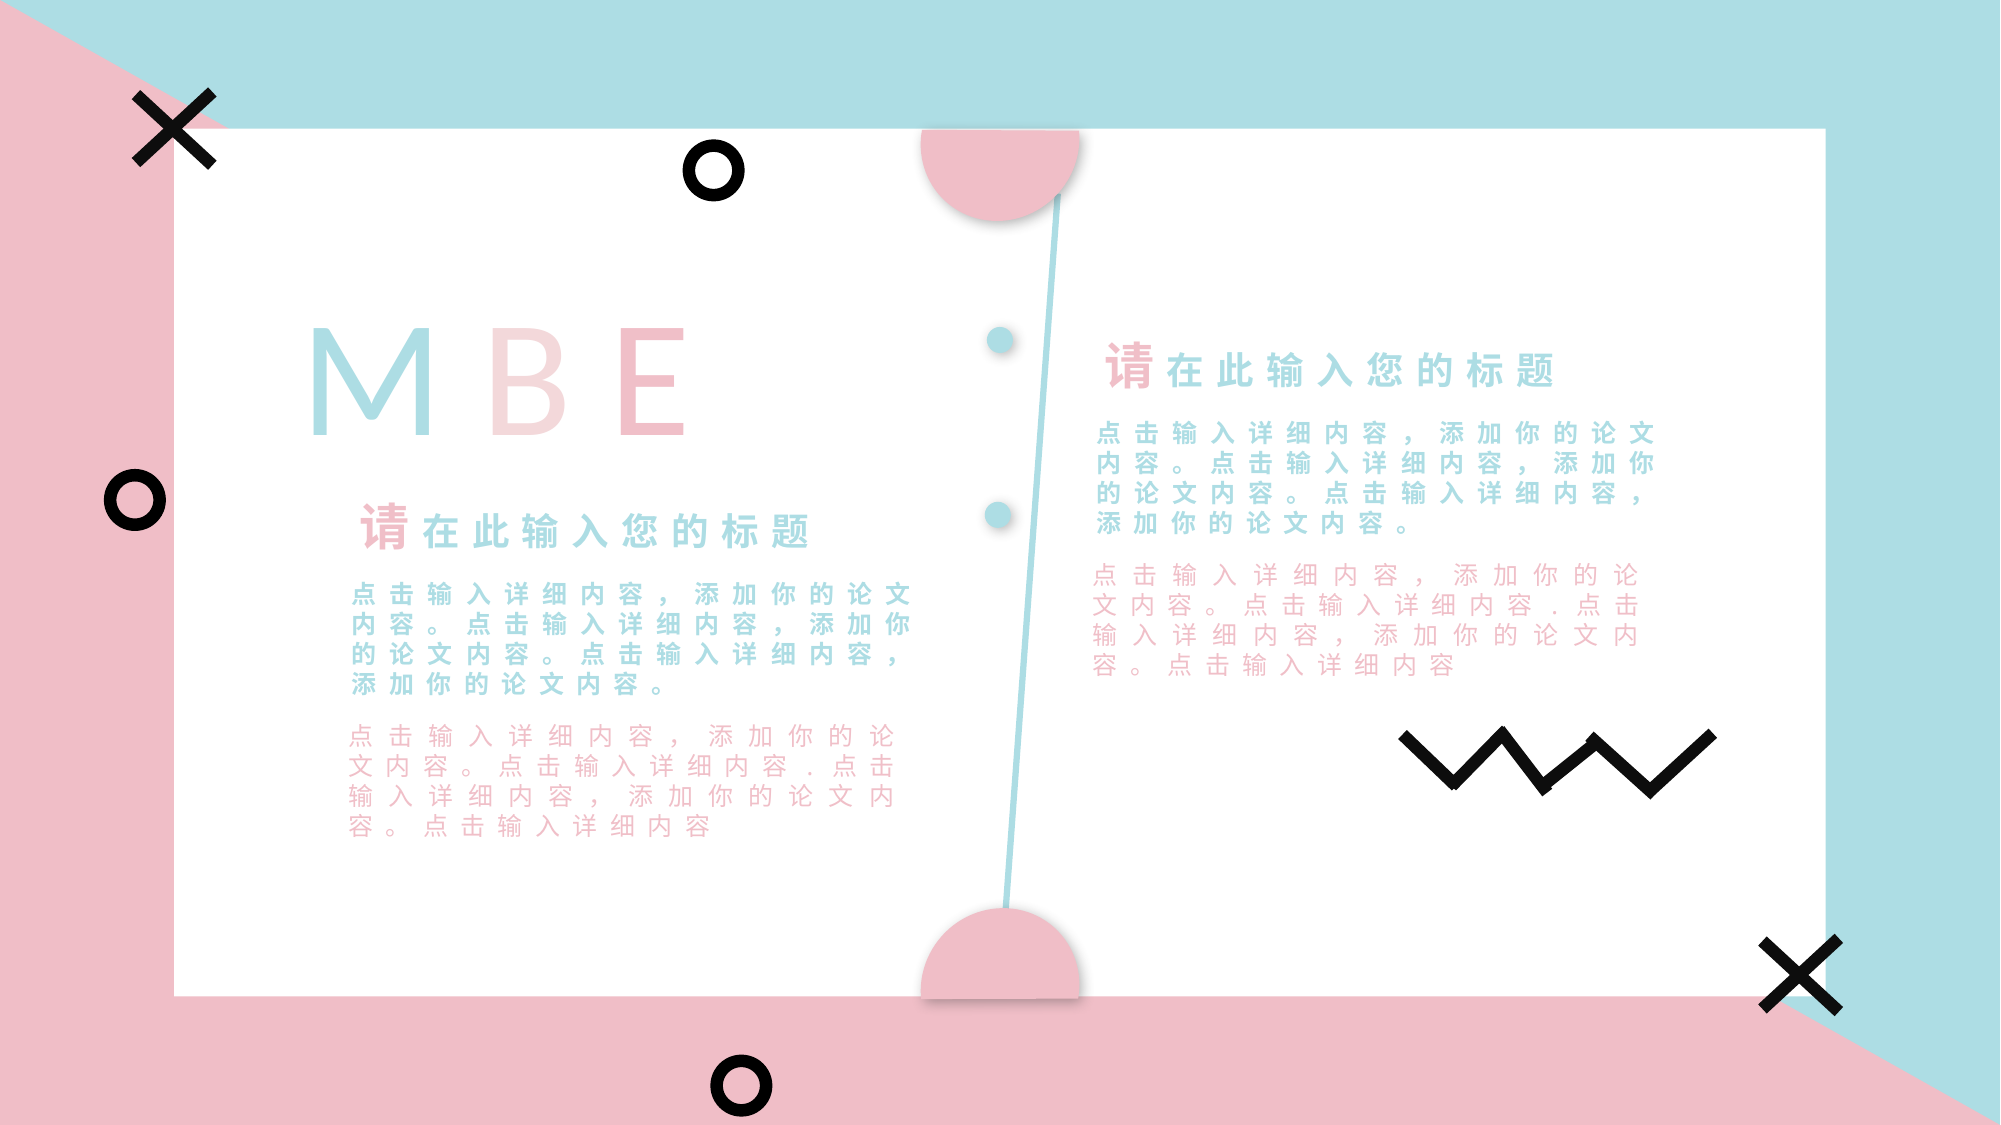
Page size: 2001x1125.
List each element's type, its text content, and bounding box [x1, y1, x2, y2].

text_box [336, 487, 935, 879]
text_box [715, 1059, 768, 1112]
text_box [919, 128, 1081, 223]
text_box [1001, 501, 1012, 529]
text_box [983, 500, 999, 529]
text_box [1081, 326, 1680, 718]
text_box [1402, 730, 1713, 795]
text_box [985, 326, 999, 354]
text_box [1001, 217, 1053, 903]
text_box [109, 474, 161, 526]
text_box M B E [263, 261, 804, 476]
text_box [687, 144, 740, 197]
text_box [173, 128, 999, 997]
text_box [1010, 128, 1827, 997]
text_box [1001, 326, 1015, 354]
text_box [135, 91, 213, 166]
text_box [1762, 938, 1839, 1012]
text_box [0, 0, 2000, 1125]
text_box [919, 907, 1081, 1001]
